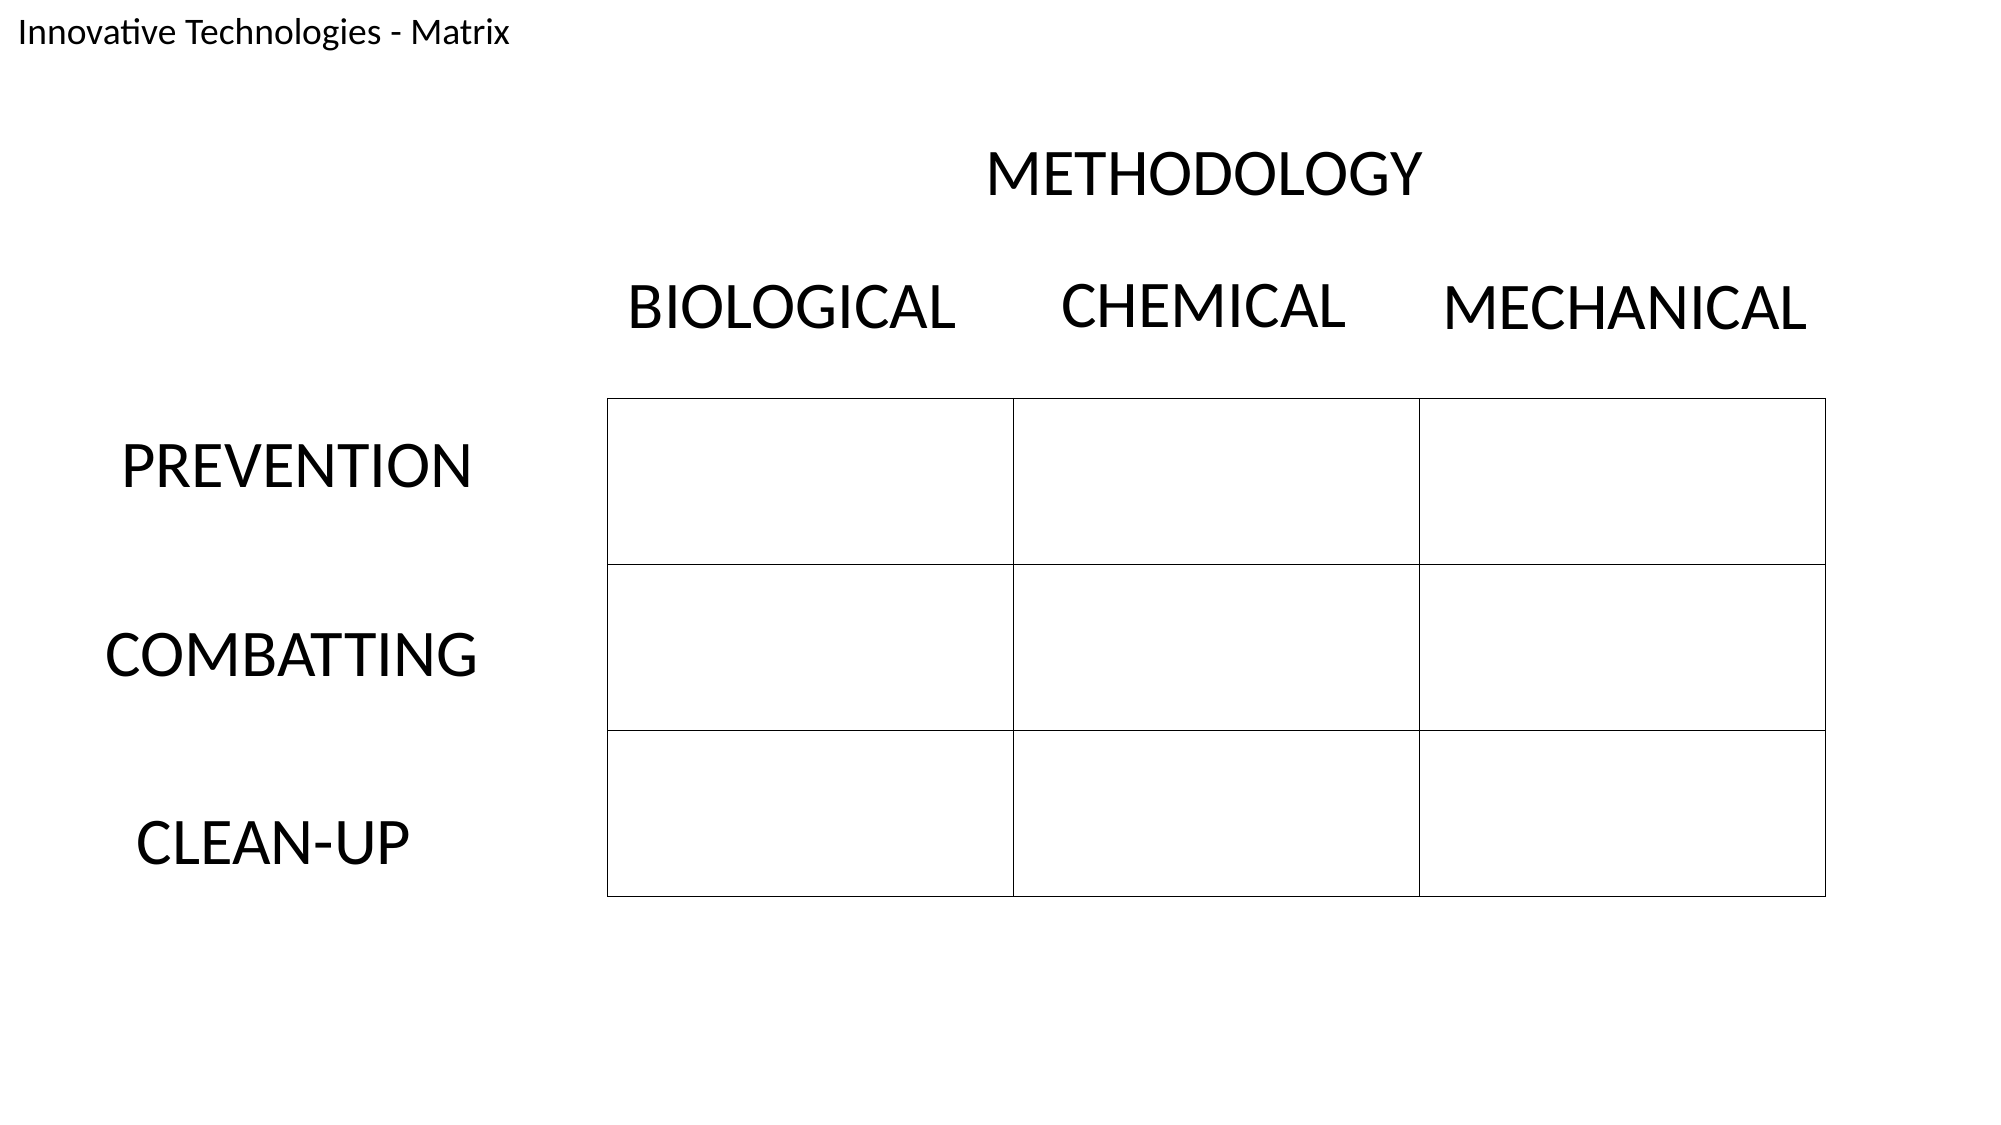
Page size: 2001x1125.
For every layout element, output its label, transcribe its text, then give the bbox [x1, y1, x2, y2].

table_cell [1420, 731, 1825, 896]
table_cell [608, 565, 1013, 730]
table_header [608, 399, 1013, 564]
text_box PREVENTION [106, 413, 489, 508]
text_box METHODOLOGY [970, 121, 1438, 217]
text_box Innovative Technologies - Matrix [3, 0, 526, 60]
table_cell [1014, 565, 1419, 730]
text_box COMBATTING [90, 601, 494, 697]
table_cell [608, 731, 1013, 896]
text_box BIOLOGICAL [613, 254, 972, 350]
table_header [1420, 399, 1825, 564]
table_cell [1014, 731, 1419, 896]
text_box MECHANICAL [1427, 255, 1824, 351]
text_box CHEMICAL [1046, 253, 1362, 349]
text_box CLEAN-UP [122, 790, 427, 886]
table_cell [1420, 565, 1825, 730]
table_header [1014, 399, 1419, 564]
